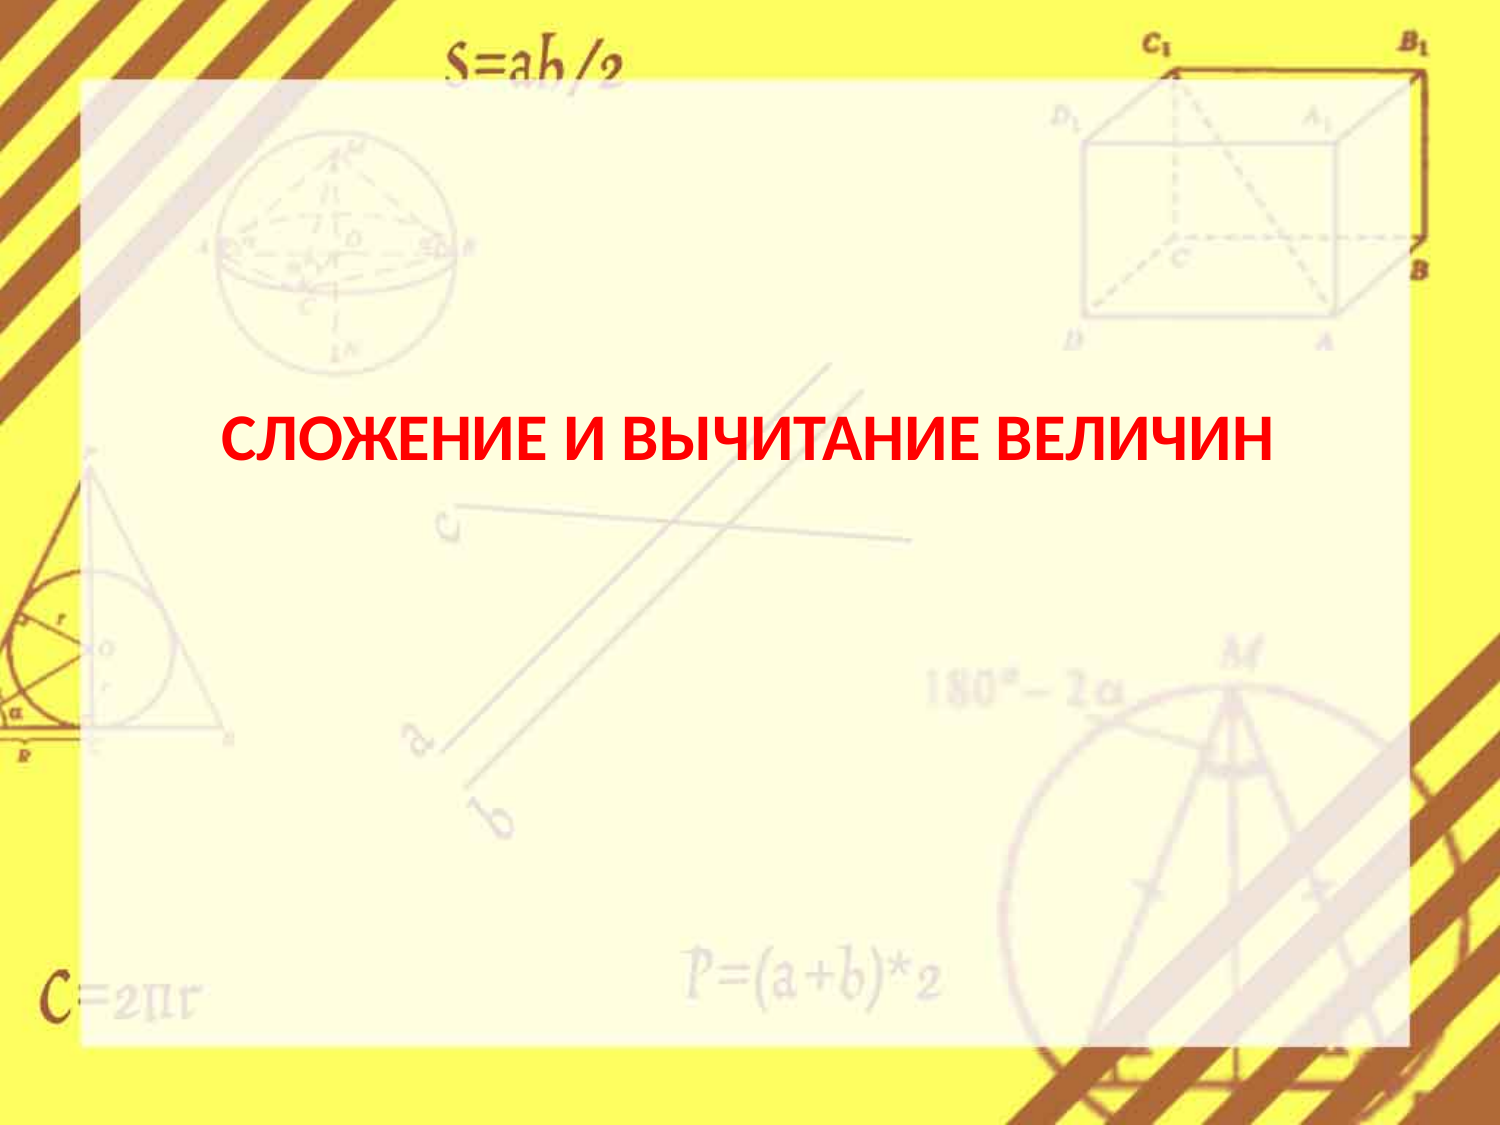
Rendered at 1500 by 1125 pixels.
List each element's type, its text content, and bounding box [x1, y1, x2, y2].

picture [0, 0, 1500, 1125]
text_box СЛОЖЕНИЕ И ВЫЧИТАНИЕ ВЕЛИЧИН [206, 386, 1329, 482]
